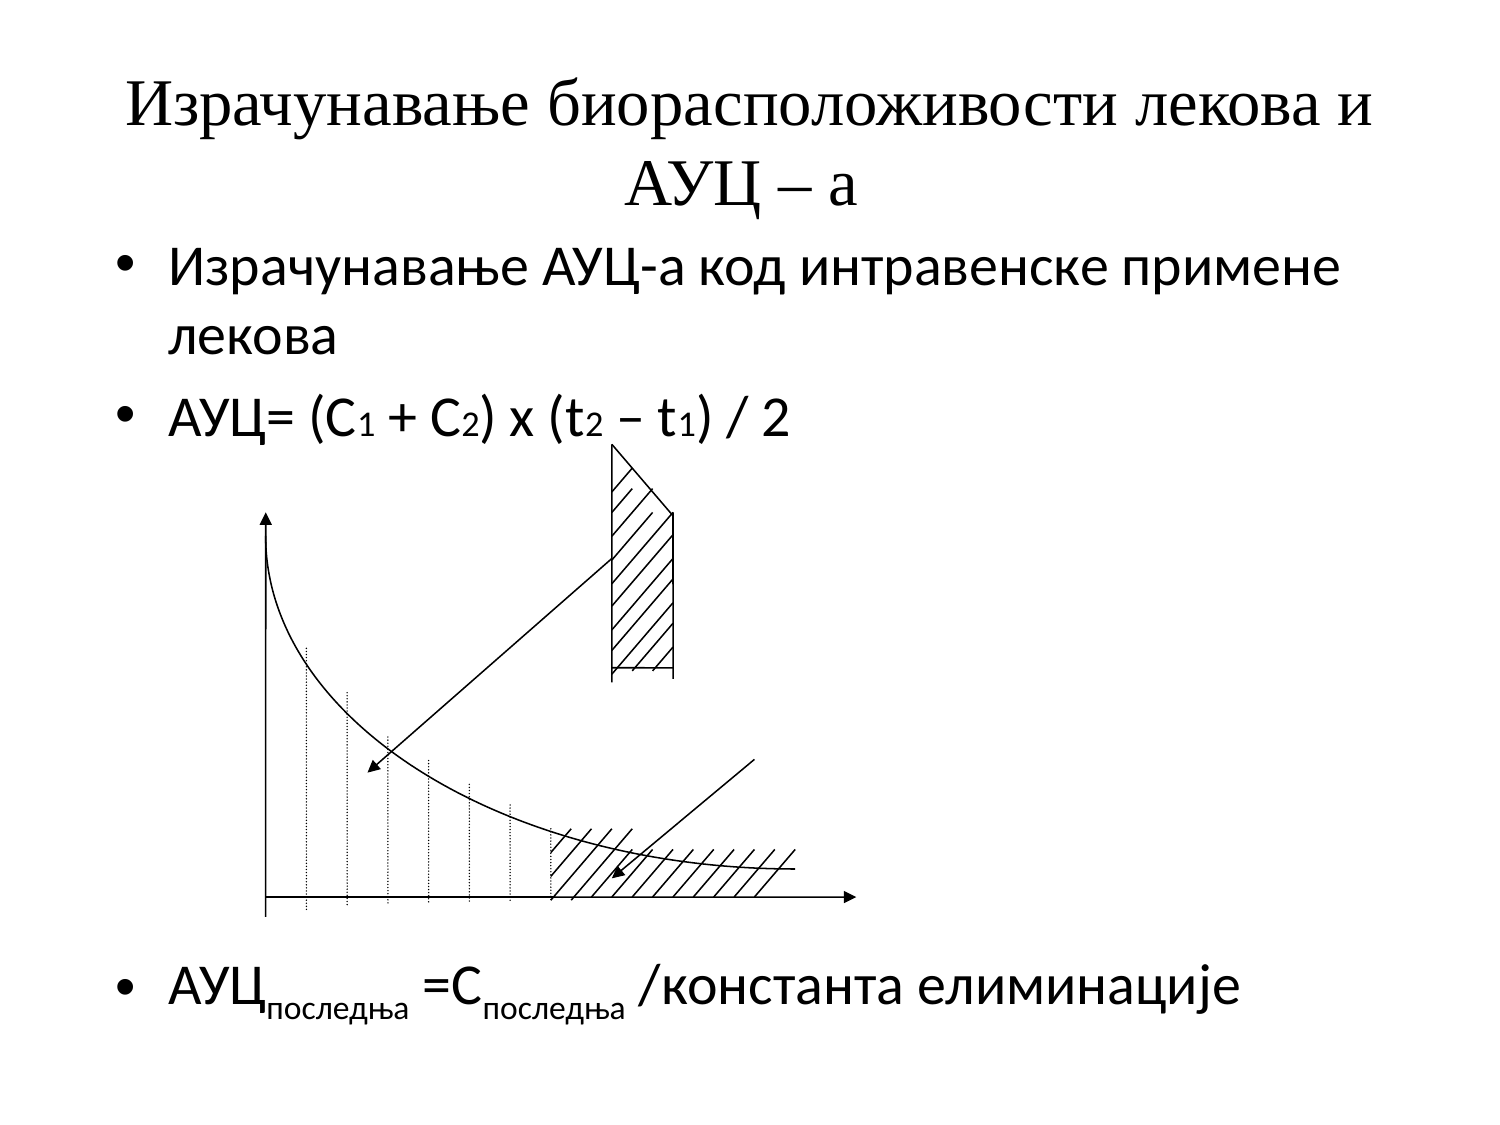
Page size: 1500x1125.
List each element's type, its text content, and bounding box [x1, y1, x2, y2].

title Израчунавање биорасположивости лекова и АУЦ – а [75, 45, 1425, 233]
list Израчунавање АУЦ-а код интравенске примене лекова АУЦ= (C1 + C2) x (t2 – t1) / 2 АУЦпоследња =Cпоследња /константа елиминације [100, 219, 1459, 1035]
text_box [265, 444, 857, 918]
